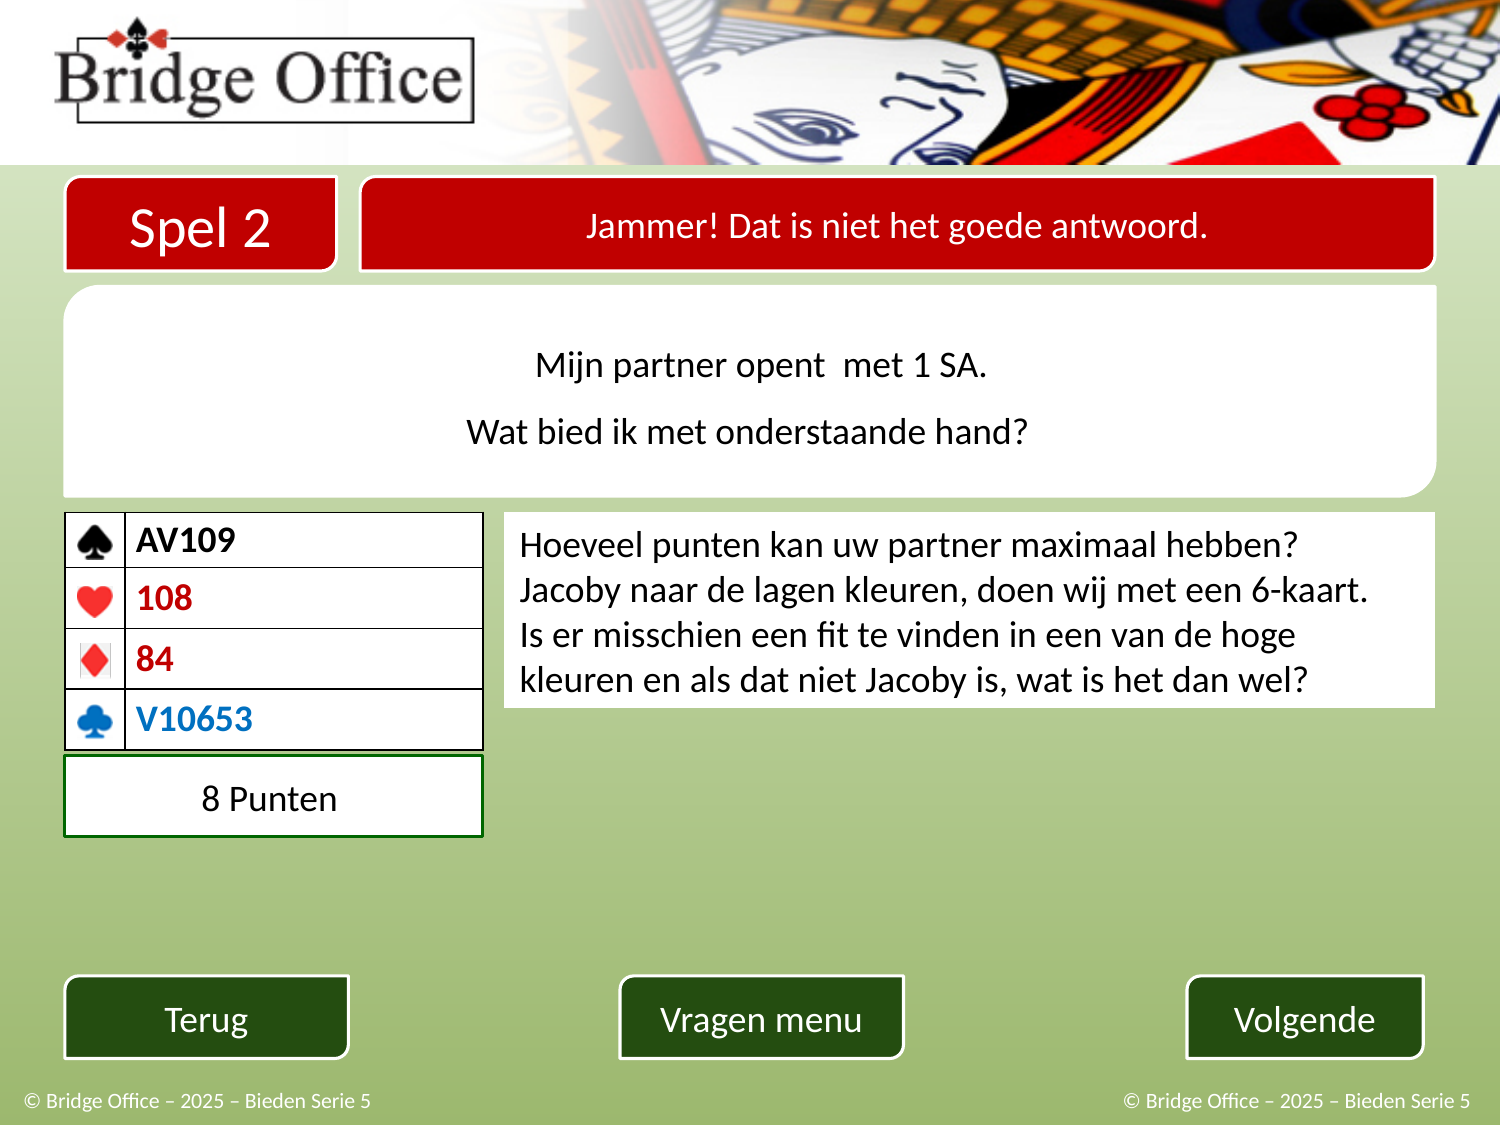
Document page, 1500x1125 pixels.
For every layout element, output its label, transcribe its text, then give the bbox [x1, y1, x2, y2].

text_box Terug [63, 974, 350, 1061]
text_box [63, 284, 1437, 498]
table_header AV109 [126, 513, 482, 567]
text_box Spel 2 [63, 179, 339, 273]
picture [77, 585, 114, 618]
text_box Mijn partner opent met 1 SA. [508, 332, 1015, 393]
text_box Wat bied ik met onderstaande hand? [451, 399, 1072, 460]
text_box © Bridge Office – 2025 – Bieden Serie 5 [1107, 1079, 1500, 1121]
text_box Vragen menu [618, 974, 906, 1061]
table_cell 84 [126, 629, 482, 688]
picture [0, 0, 1500, 166]
text_box Hoeveel punten kan uw partner maximaal hebben? Jacoby naar de lagen kleuren, doen wij met een 6-kaart. Is er misschien een fit te vinden in een van de hoge kleuren en als dat niet Jacoby is, wat is het dan wel? [504, 512, 1435, 708]
text_box 8 Punten [63, 754, 484, 838]
picture [77, 524, 114, 561]
table_header [66, 513, 124, 567]
picture [77, 643, 114, 679]
table_cell V10653 [126, 690, 482, 749]
table_cell [66, 629, 124, 688]
text_box Volgende [1185, 974, 1425, 1061]
picture [77, 703, 114, 740]
text_box Jammer! Dat is niet het goede antwoord. [358, 179, 1437, 273]
table_cell [66, 690, 124, 749]
text_box © Bridge Office – 2025 – Bieden Serie 5 [8, 1079, 393, 1121]
table_cell 108 [126, 568, 482, 628]
table_cell [66, 568, 124, 628]
